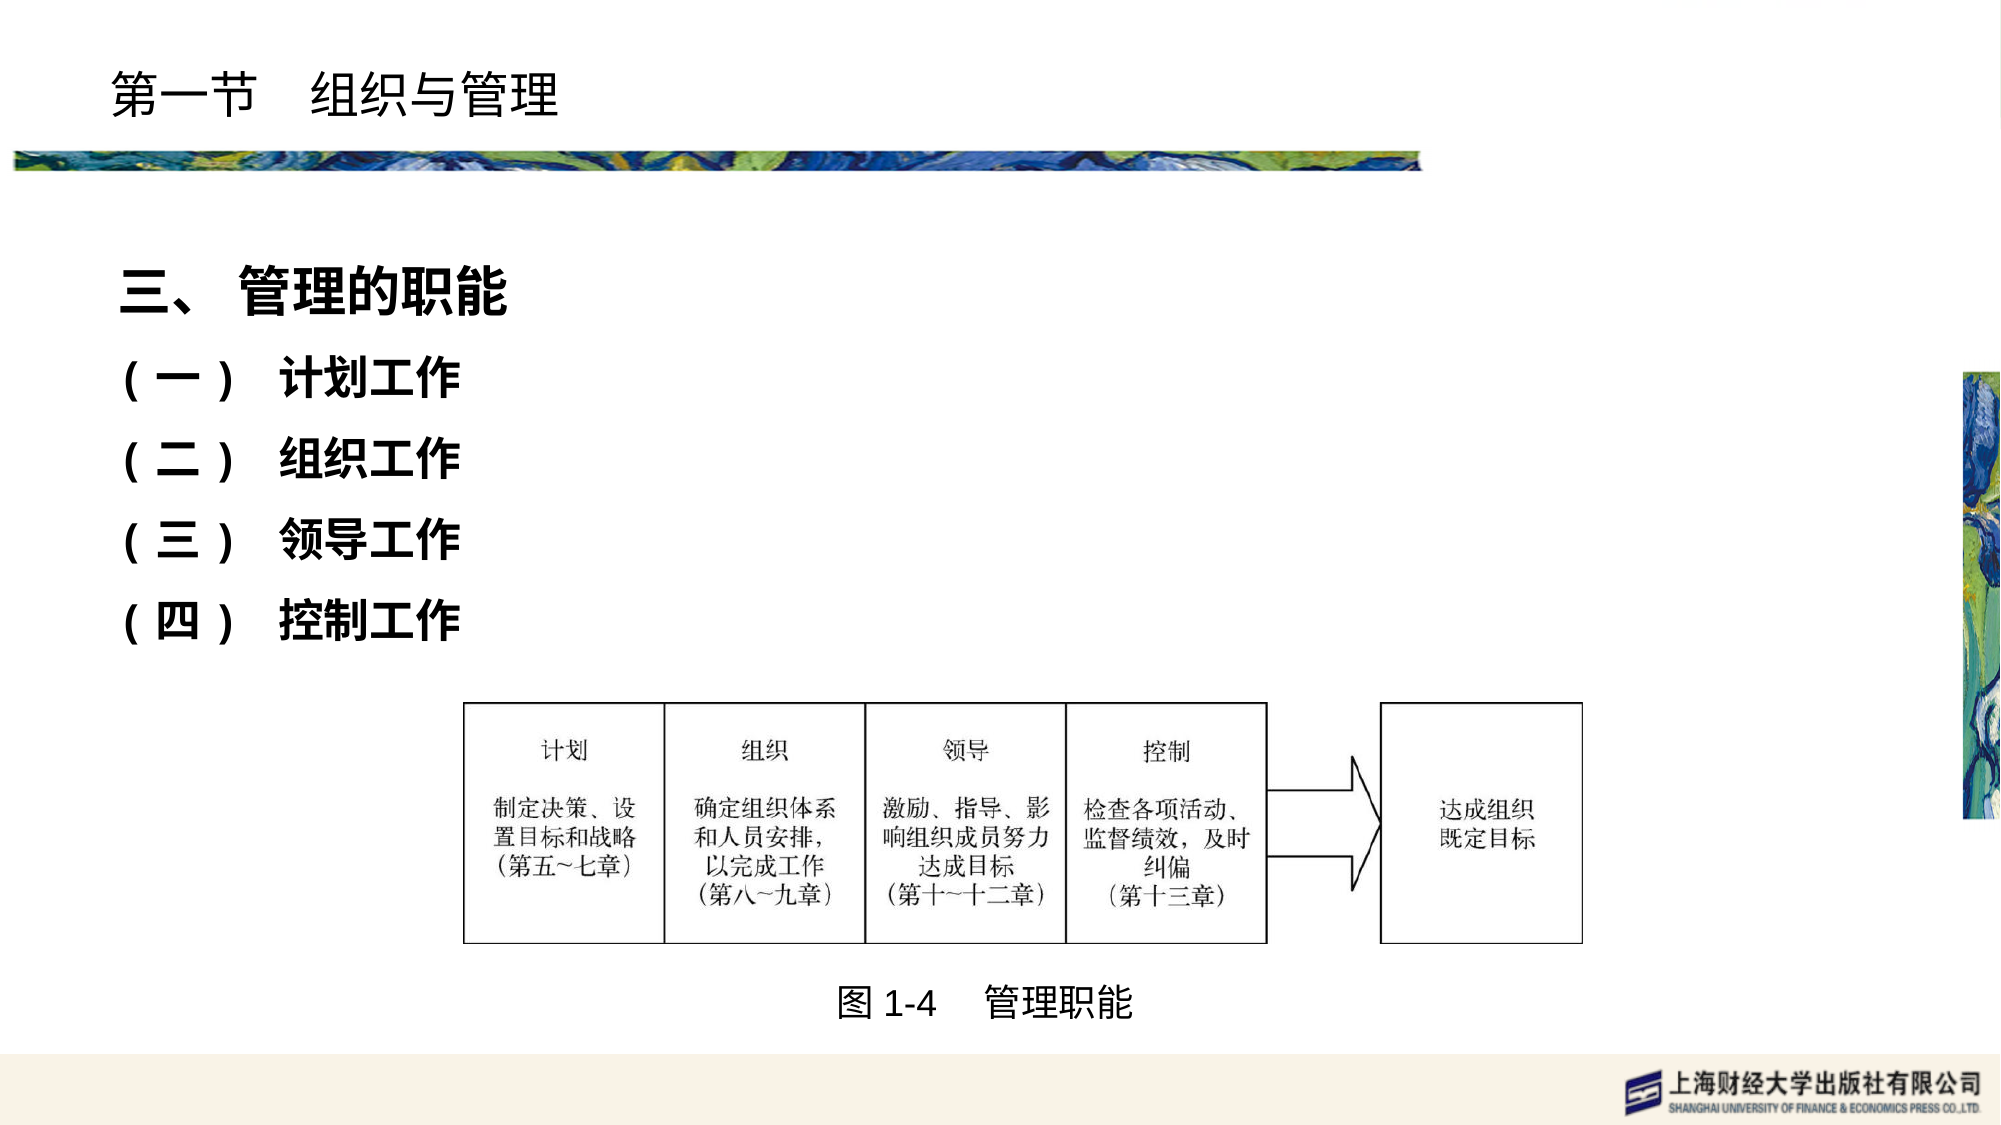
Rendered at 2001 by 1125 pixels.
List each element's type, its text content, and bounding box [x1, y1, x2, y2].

picture [0, 0, 2001, 1125]
text_box 图1-4 管理职能 [549, 971, 1384, 1031]
list 三、 管理的职能 (一) 计划工作 (二) 组织工作 (三) 领导工作 (四) 控制工作 [102, 233, 1898, 1032]
title 第一节 组织与管理 [94, 42, 1451, 146]
